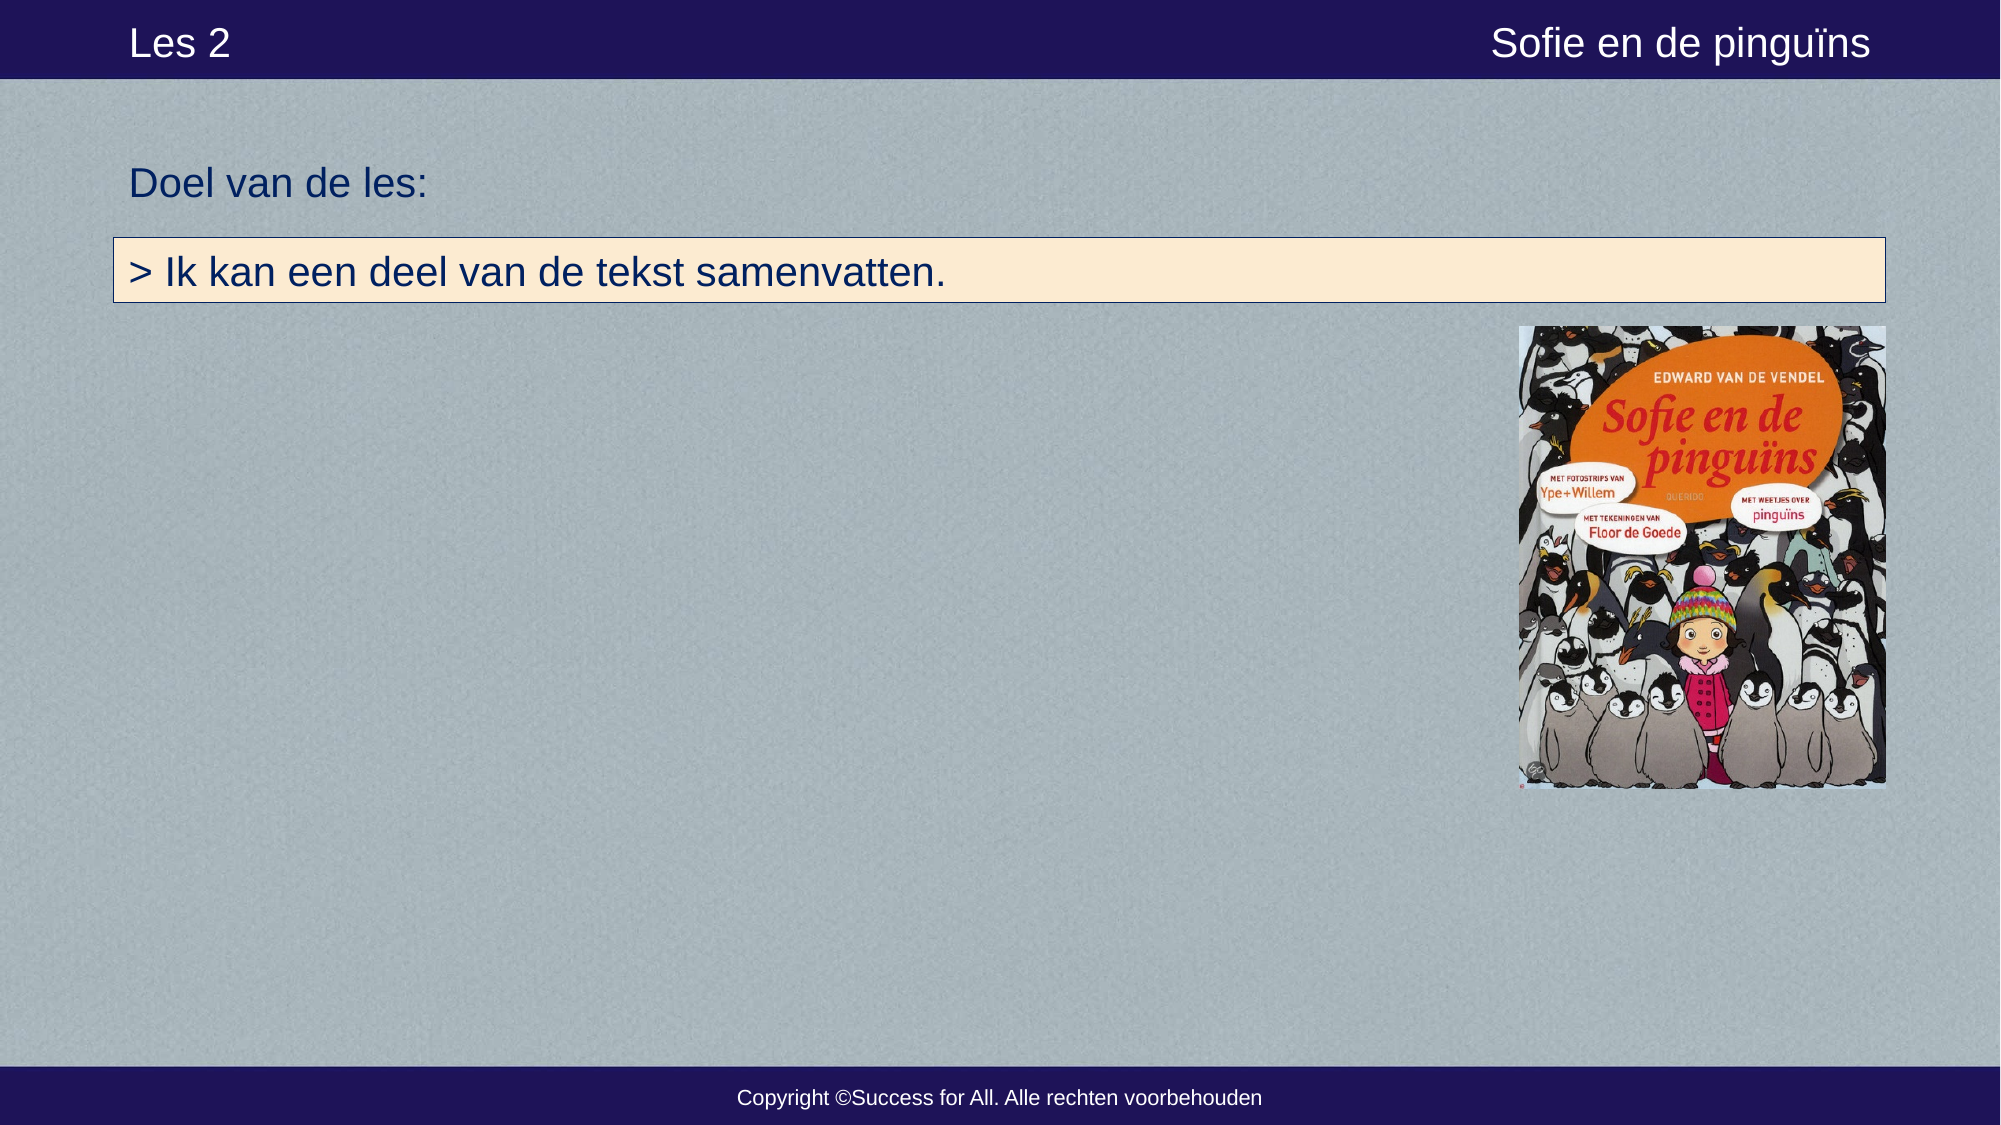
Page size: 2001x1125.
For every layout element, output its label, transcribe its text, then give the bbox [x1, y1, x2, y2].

text_box Doel van de les: [113, 148, 1635, 214]
text_box Les 2 [114, 8, 354, 73]
picture [0, 0, 2001, 1125]
text_box Copyright ©Success for All. Alle rechten voorbehouden [0, 1076, 2000, 1125]
text_box Sofie en de pinguïns [999, 8, 1886, 73]
text_box > Ik kan een deel van de tekst samenvatten. [113, 237, 1886, 303]
